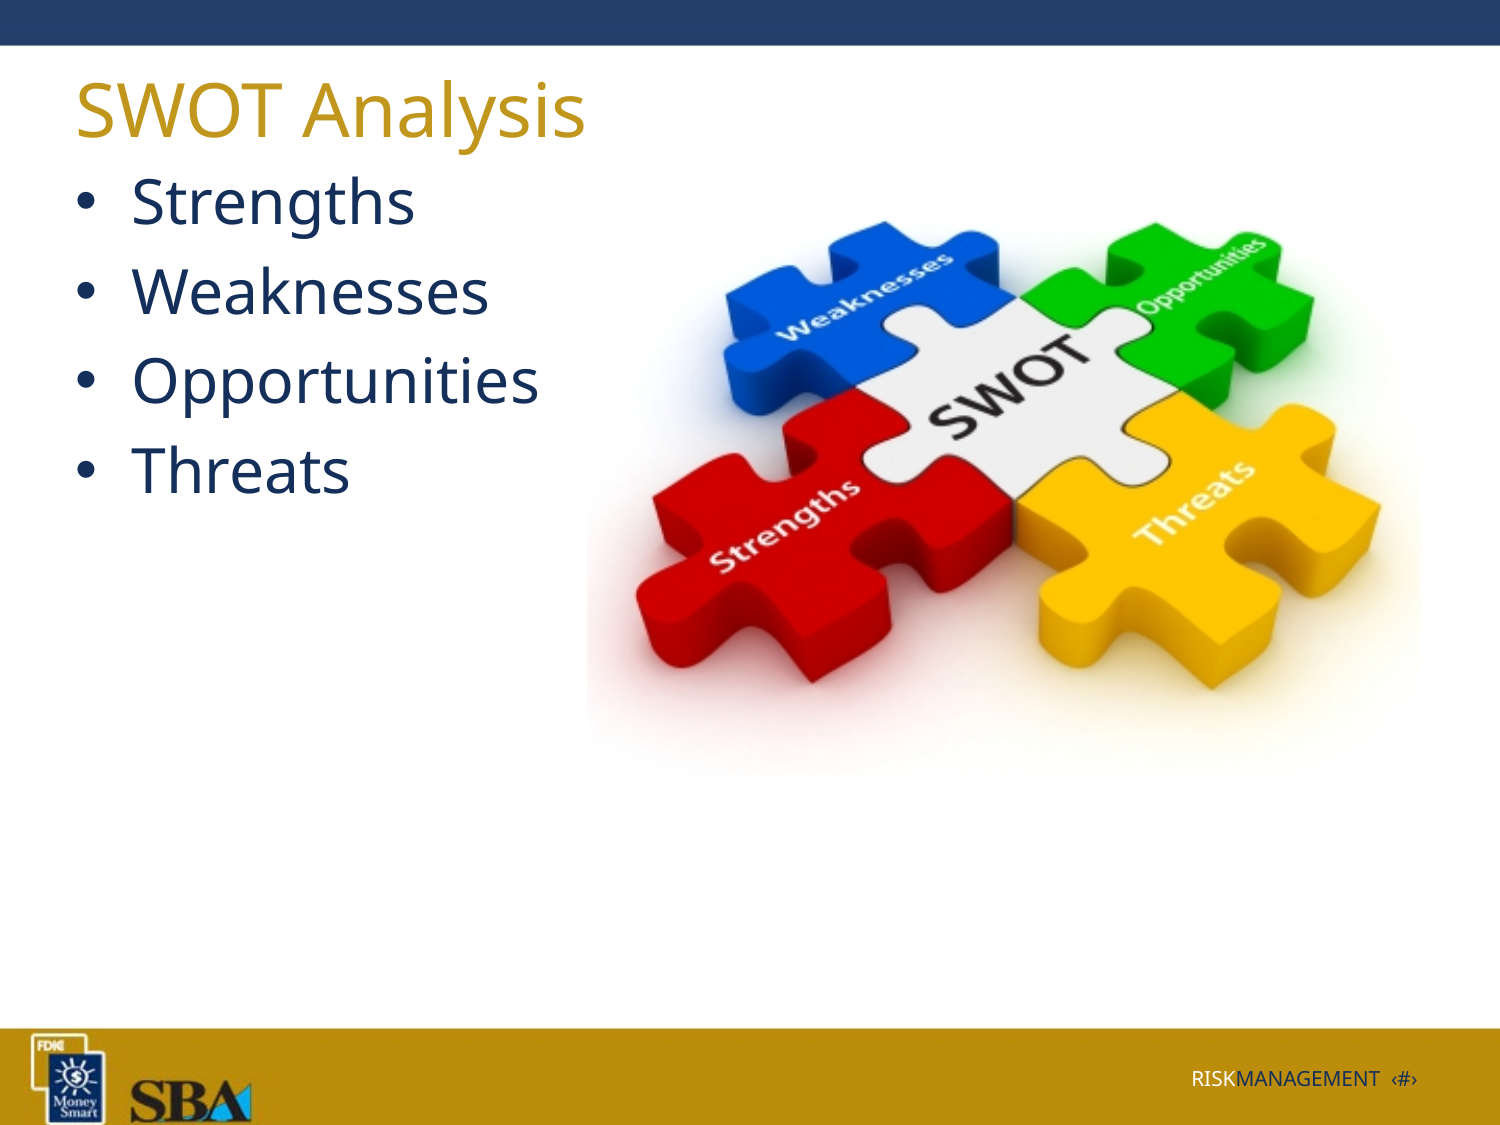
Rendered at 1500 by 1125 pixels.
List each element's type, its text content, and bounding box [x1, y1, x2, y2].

picture [0, 0, 1500, 1125]
list Strengths Weaknesses Opportunities Threats [74, 161, 1426, 863]
title SWOT Analysis [74, 61, 1426, 161]
